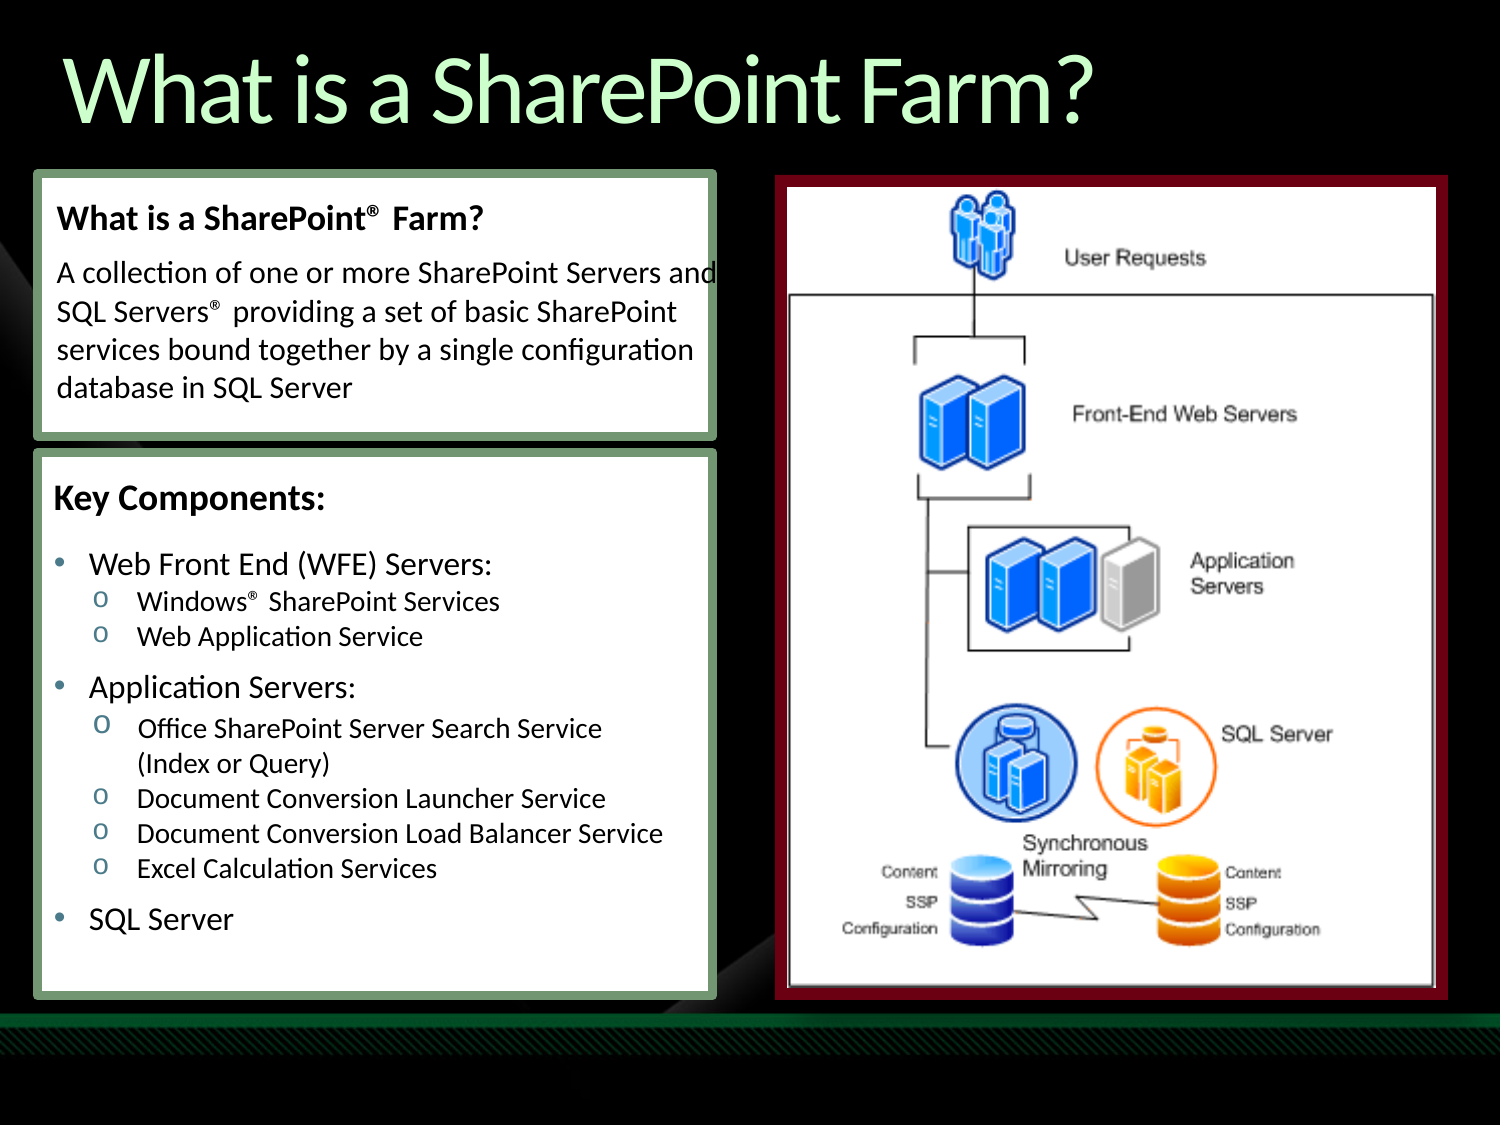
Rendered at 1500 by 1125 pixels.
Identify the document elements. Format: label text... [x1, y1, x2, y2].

text_box Key Components: Web Front End (WFE) Servers: Windows® SharePoint Services Web Application Service Application Servers: Office SharePoint Server Search Service (Index or Query) Document Conversion Launcher Service Document Conversion Load Balancer Service Excel Calculation Services SQL Server [39, 465, 727, 945]
text_box [770, 170, 1452, 1004]
text_box What is a SharePoint® Farm? A collection of one or more SharePoint Servers and SQL Servers® providing a set of basic SharePoint services bound together by a single configuration database in SQL Server [41, 187, 738, 413]
text_box [33, 448, 717, 1000]
title What is a SharePoint Farm? [62, 37, 1438, 147]
picture [0, 0, 1500, 1125]
text_box [33, 169, 717, 441]
